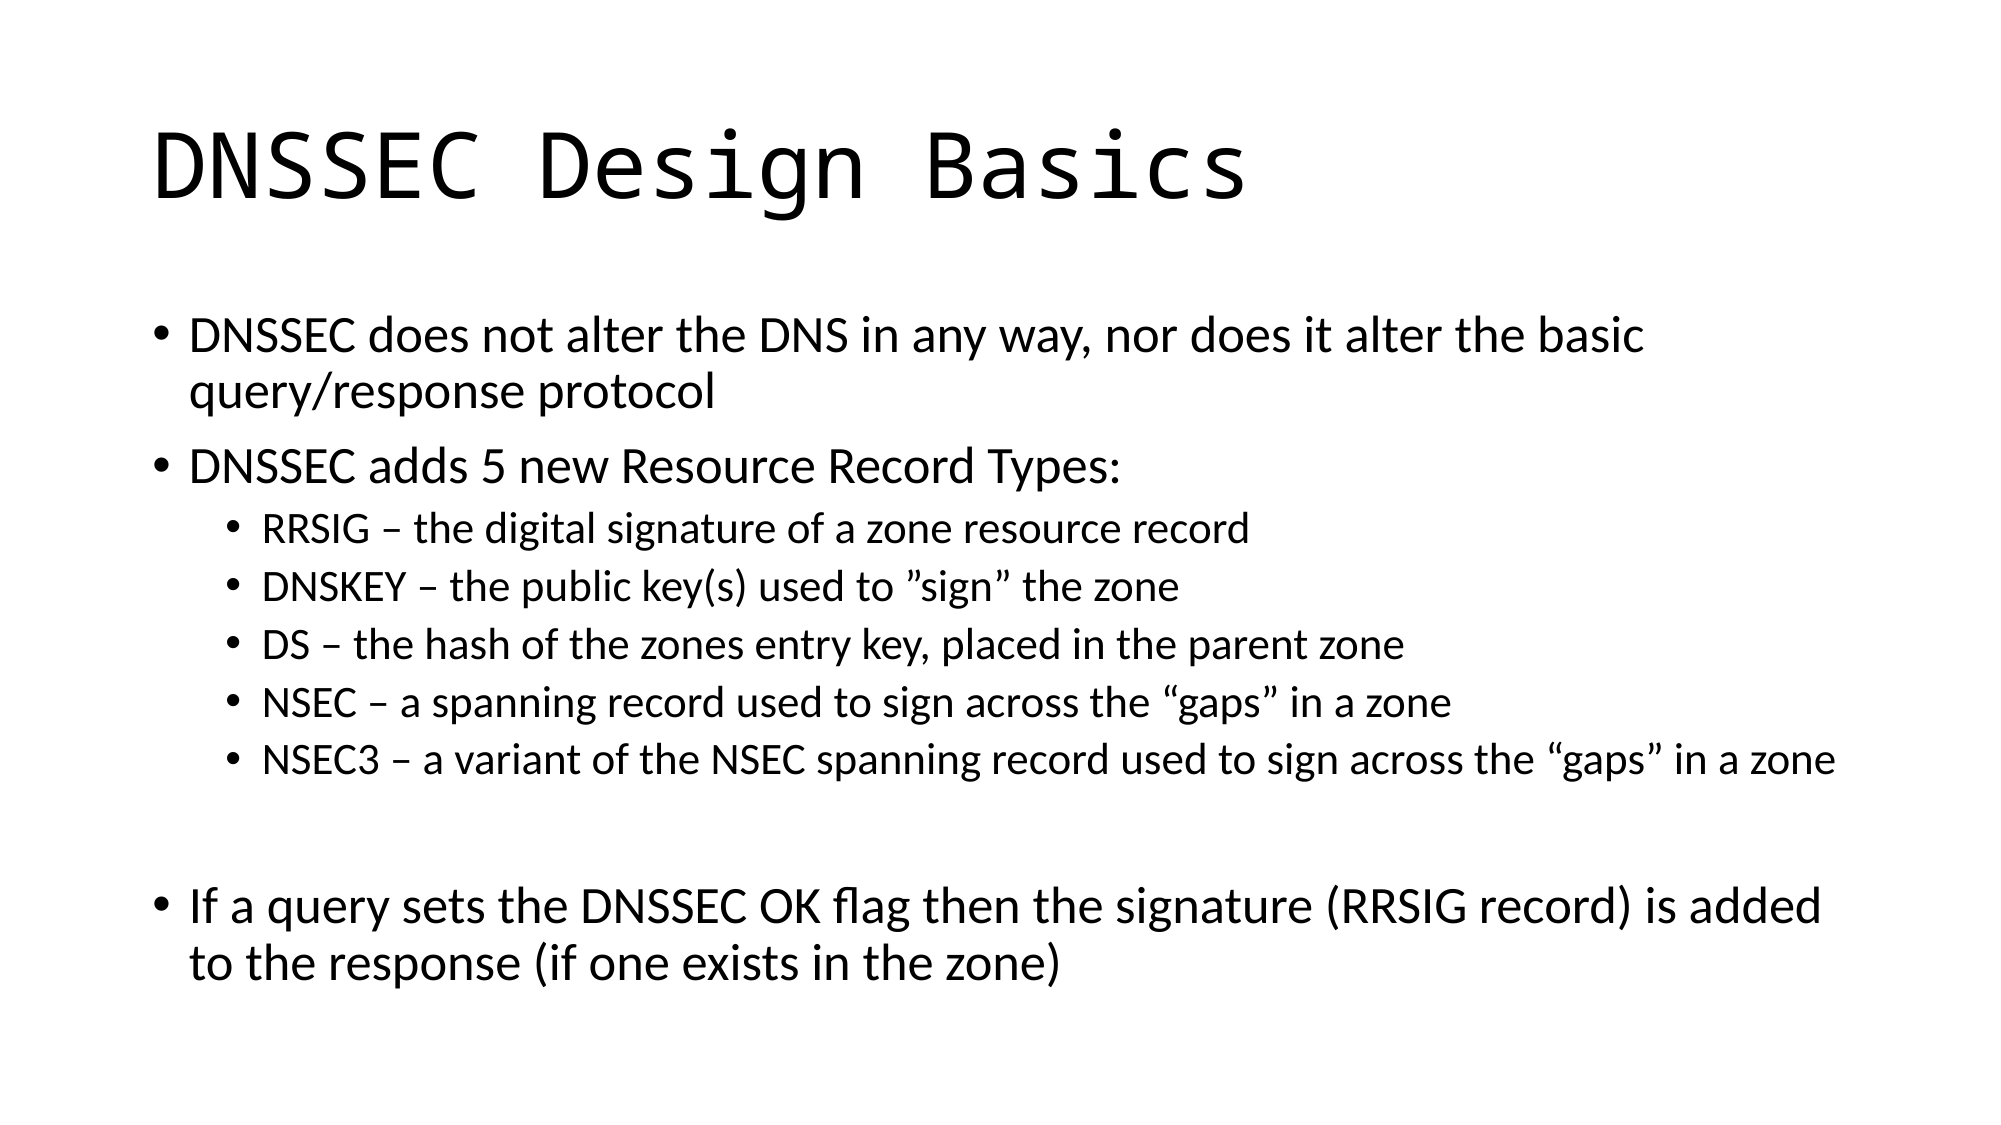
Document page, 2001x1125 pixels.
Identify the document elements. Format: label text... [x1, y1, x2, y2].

list DNSSEC does not alter the DNS in any way, nor does it alter the basic query/response protocol DNSSEC adds 5 new Resource Record Types: RRSIG – the digital signature of a zone resource record DNSKEY – the public key(s) used to ”sign” the zone DS – the hash of the zones entry key, placed in the parent zone NSEC – a spanning record used to sign across the “gaps” in a zone NSEC3 – a variant of the NSEC spanning record used to sign across the “gaps” in a zone If a query sets the DNSSEC OK flag then the signature (RRSIG record) is added to the response (if one exists in the zone) [137, 299, 1863, 1014]
title DNSSEC Design Basics [137, 59, 1863, 278]
